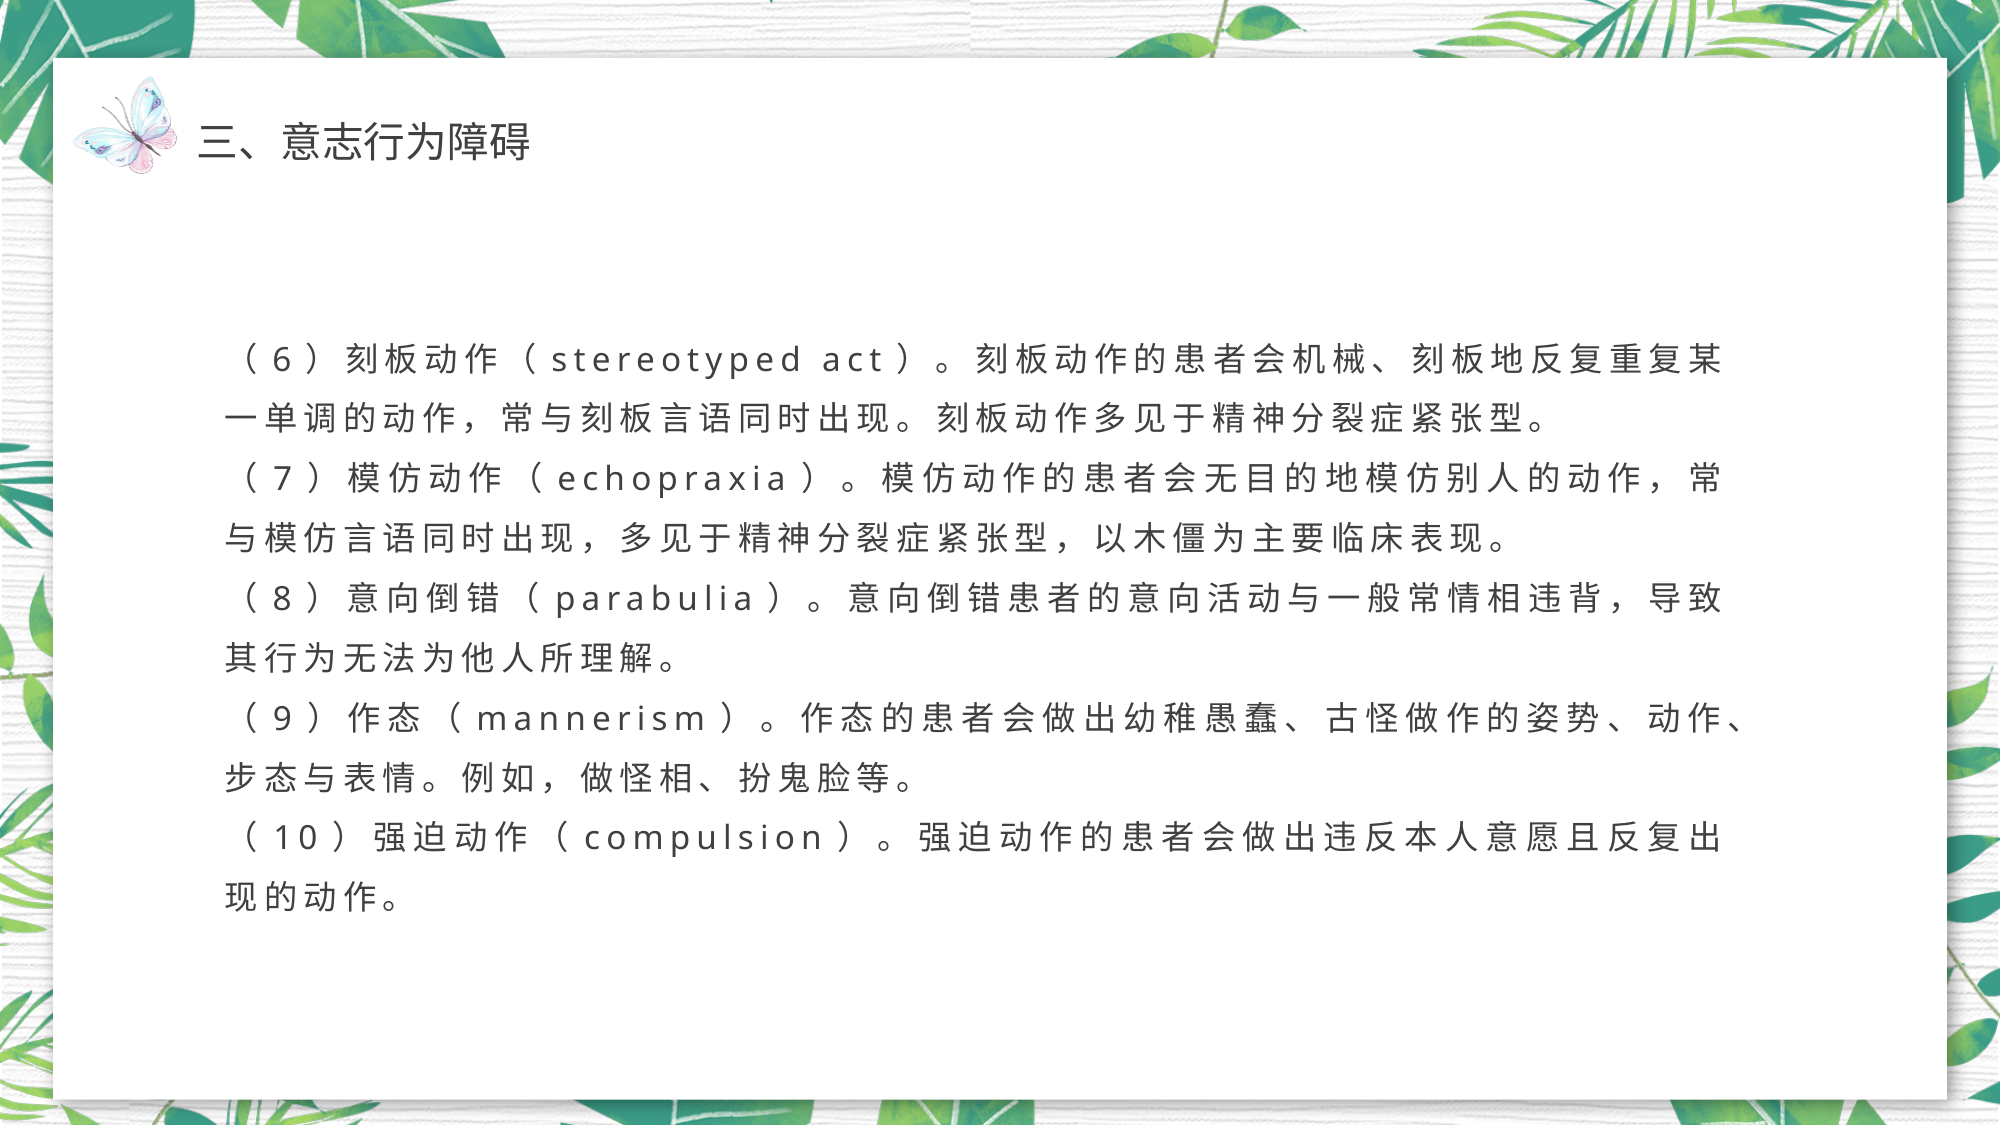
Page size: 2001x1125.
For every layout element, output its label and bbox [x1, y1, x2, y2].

text_box [0, 0, 2000, 1125]
picture [73, 76, 177, 174]
